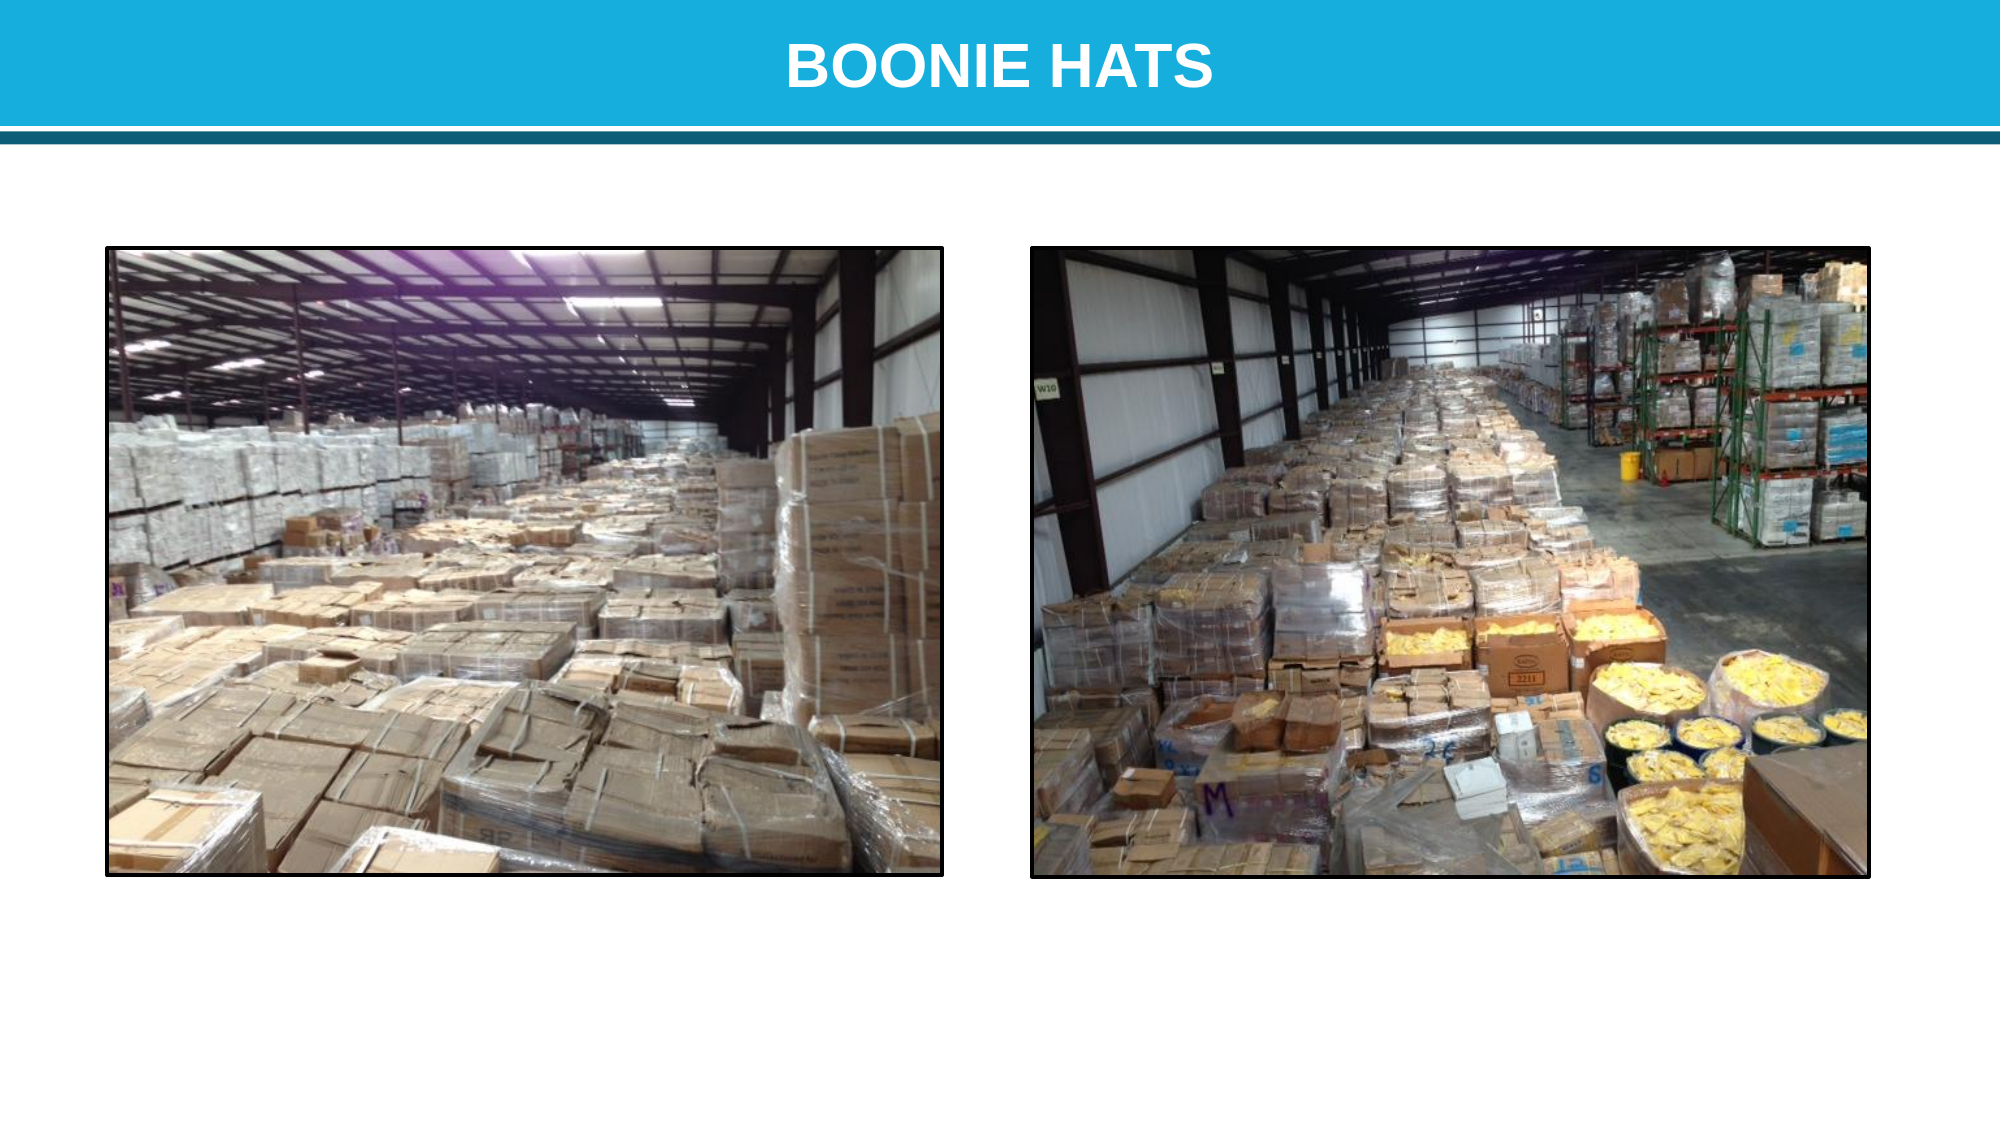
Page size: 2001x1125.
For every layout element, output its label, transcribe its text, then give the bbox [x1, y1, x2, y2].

picture [1033, 250, 1867, 875]
picture [109, 250, 941, 874]
title BOONIE HATS [0, 0, 2000, 126]
text_box [0, 129, 2000, 146]
